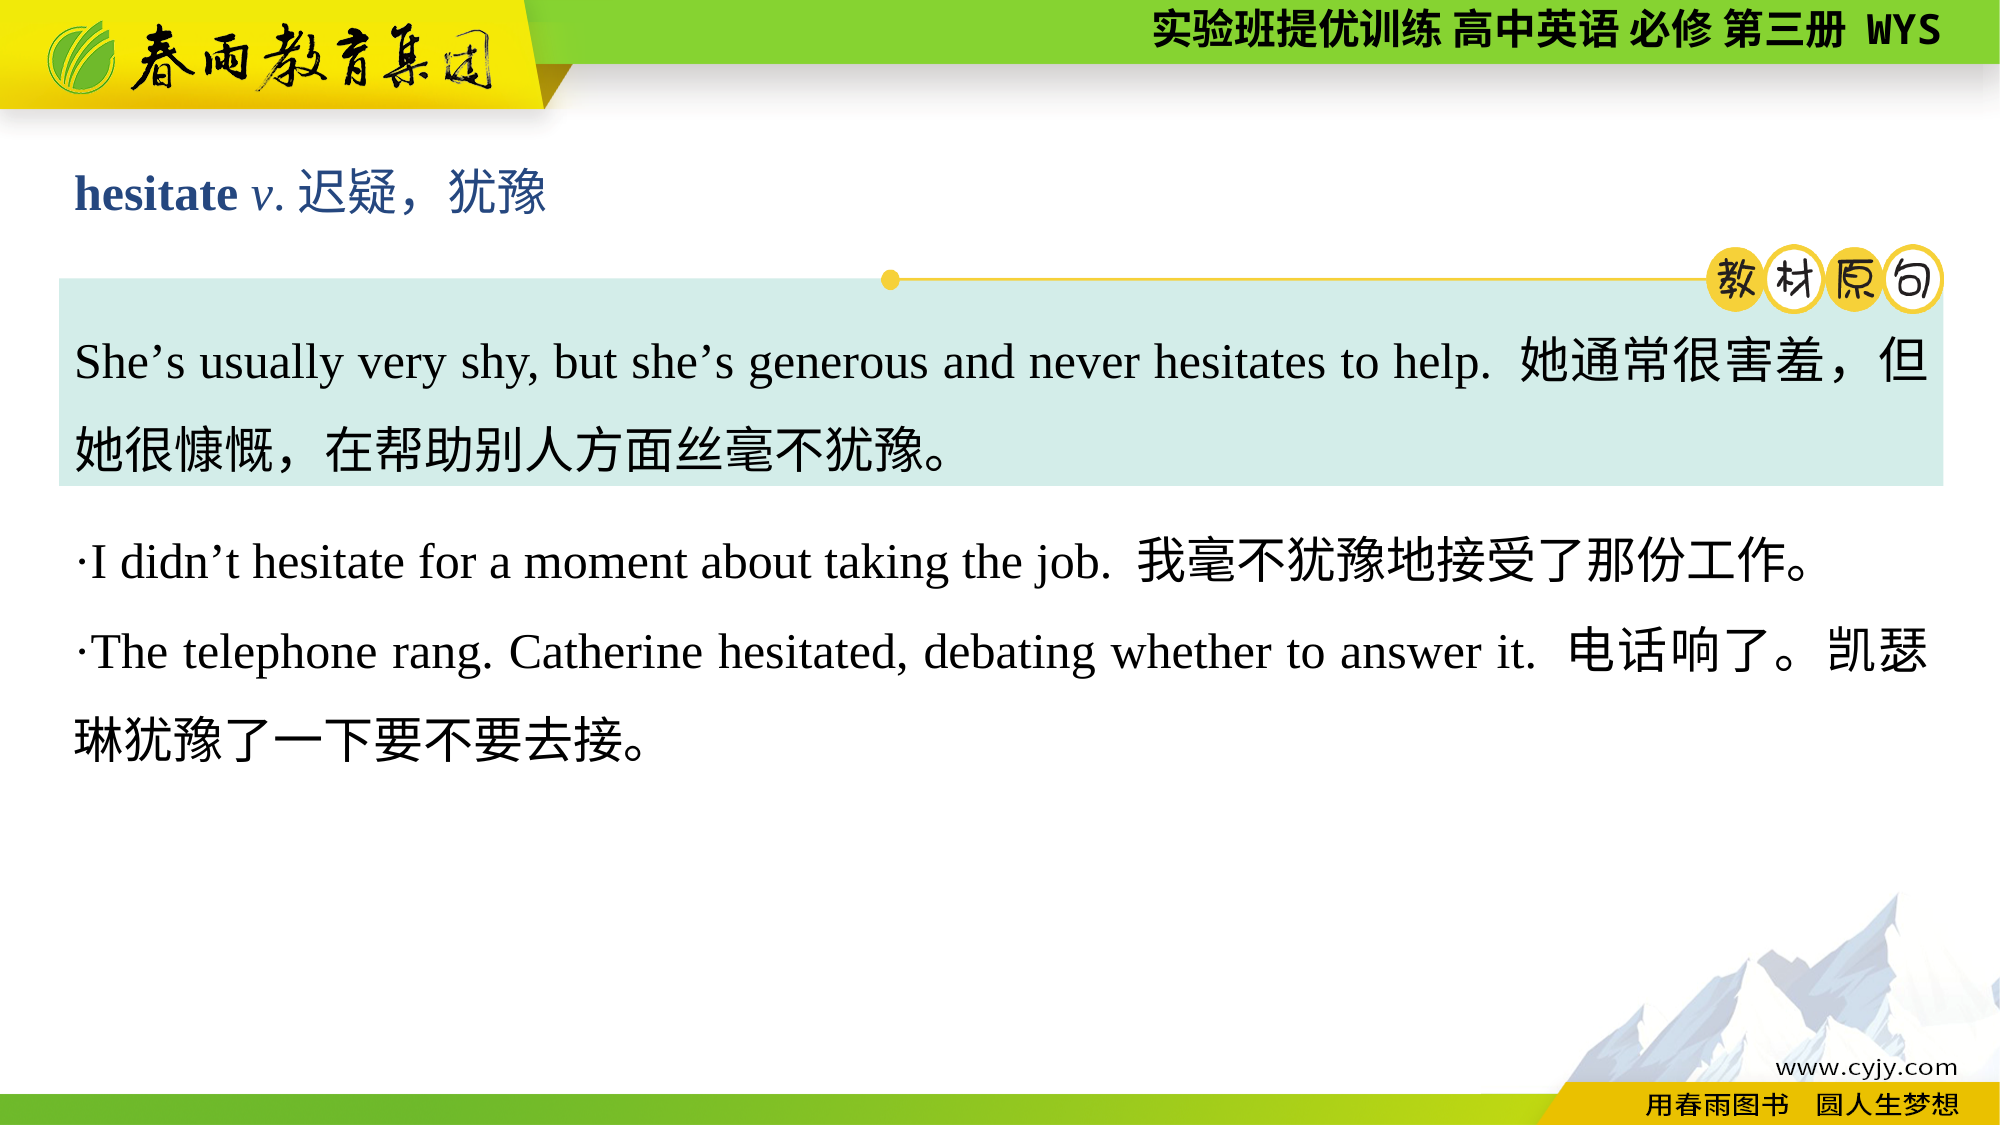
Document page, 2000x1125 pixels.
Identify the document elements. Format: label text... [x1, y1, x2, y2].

picture [0, 0, 2000, 1125]
text_box She’s usually very shy, but she’s generous and never hesitates to help. 她通常很害羞，但她很慷慨，在帮助别人方面丝毫不犹豫。 [59, 278, 1944, 486]
text_box ·I didn’t hesitate for a moment about taking the job. 我毫不犹豫地接受了那份工作。 ·The telephone rang. Catherine hesitated, debating whether to answer it. 电话响了。凯瑟琳犹豫了一下要不要去接。 [59, 491, 1944, 777]
list hesitate v.迟疑，犹豫 [59, 122, 1944, 217]
